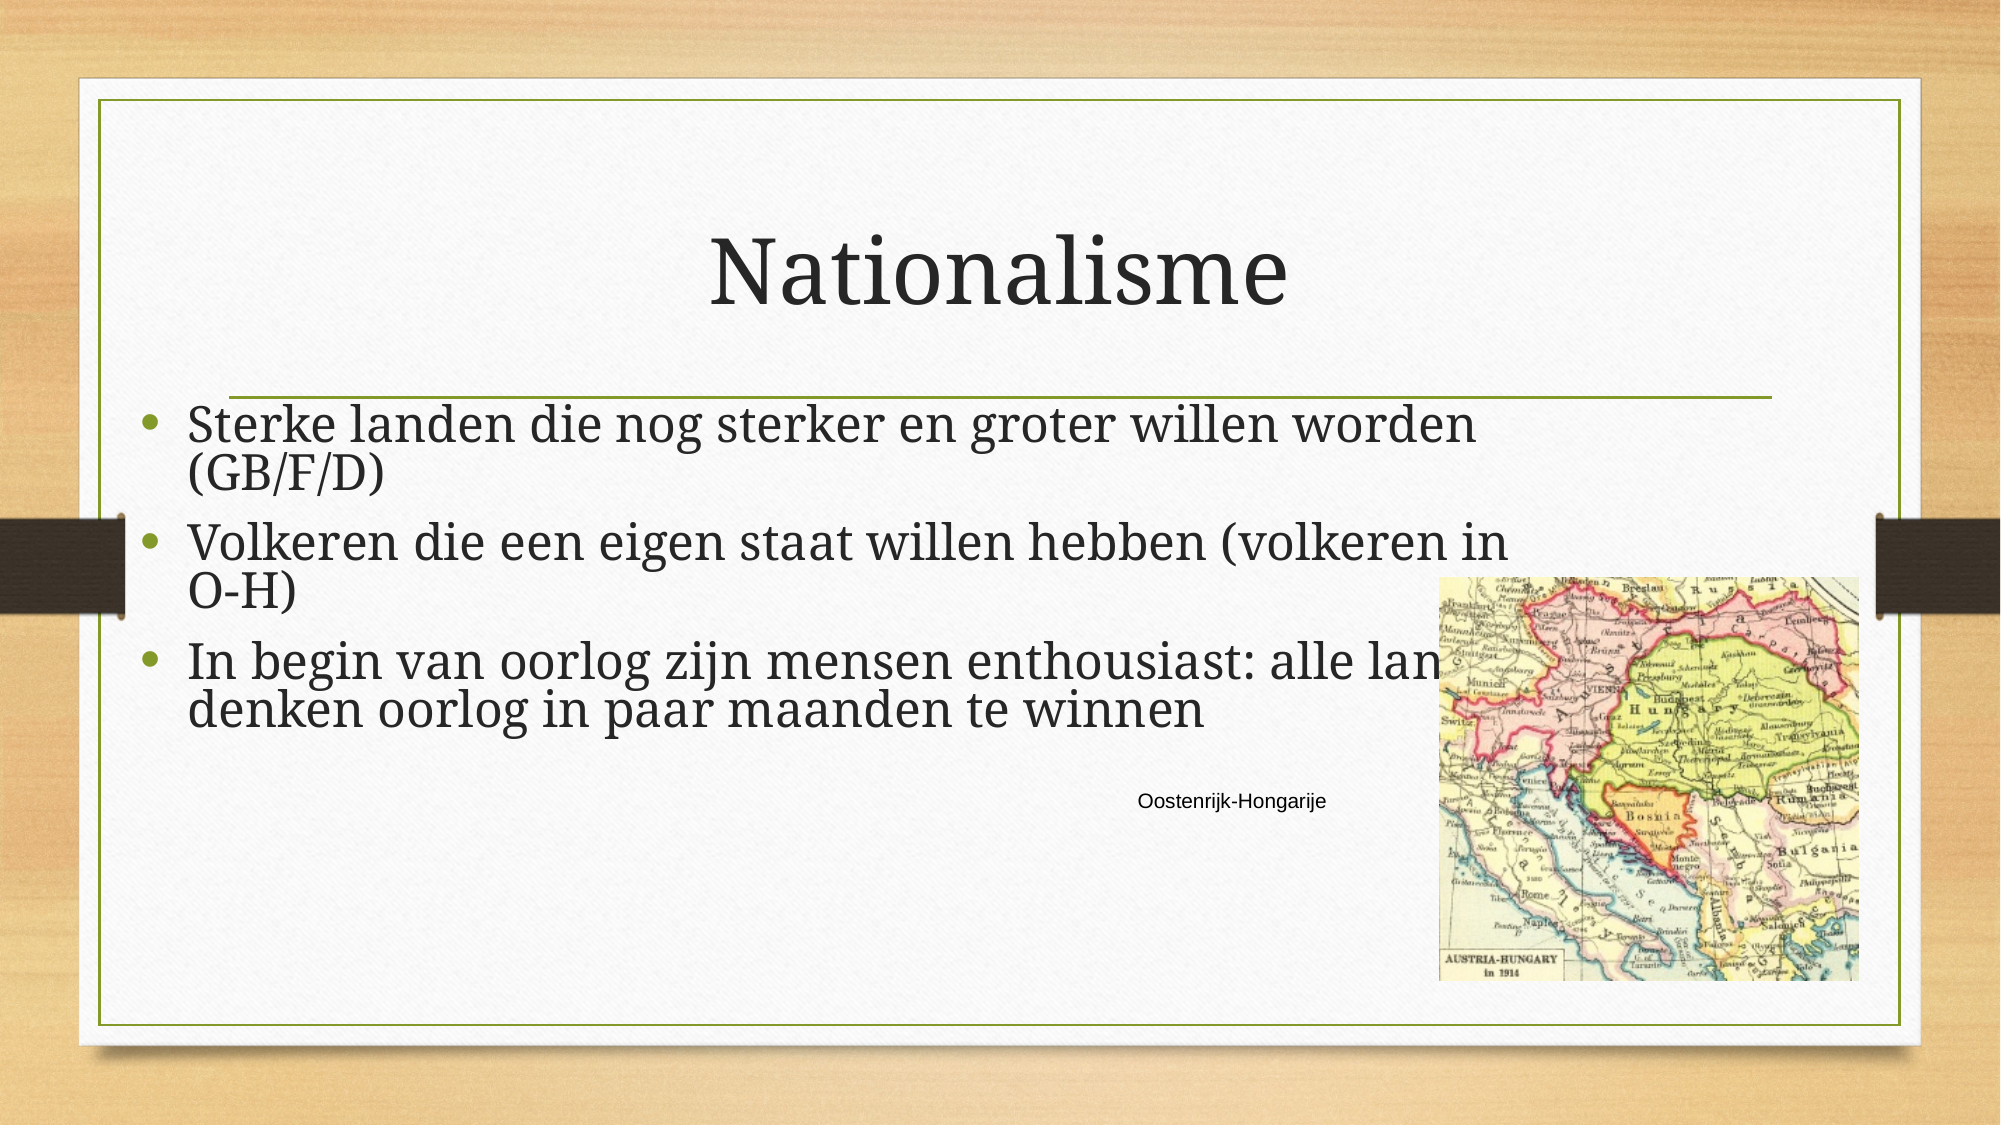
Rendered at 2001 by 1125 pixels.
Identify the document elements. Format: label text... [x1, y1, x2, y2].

picture [0, 0, 2001, 1125]
list Sterke landen die nog sterker en groter willen worden (GB/F/D) Volkeren die een eigen staat willen hebben (volkeren in O-H) In begin van oorlog zijn mensen enthousiast: alle landen denken oorlog in paar maanden te winnen [125, 396, 1559, 1035]
title Nationalisme [212, 161, 1788, 375]
text_box Oostenrijk-Hongarije [1036, 780, 1428, 821]
